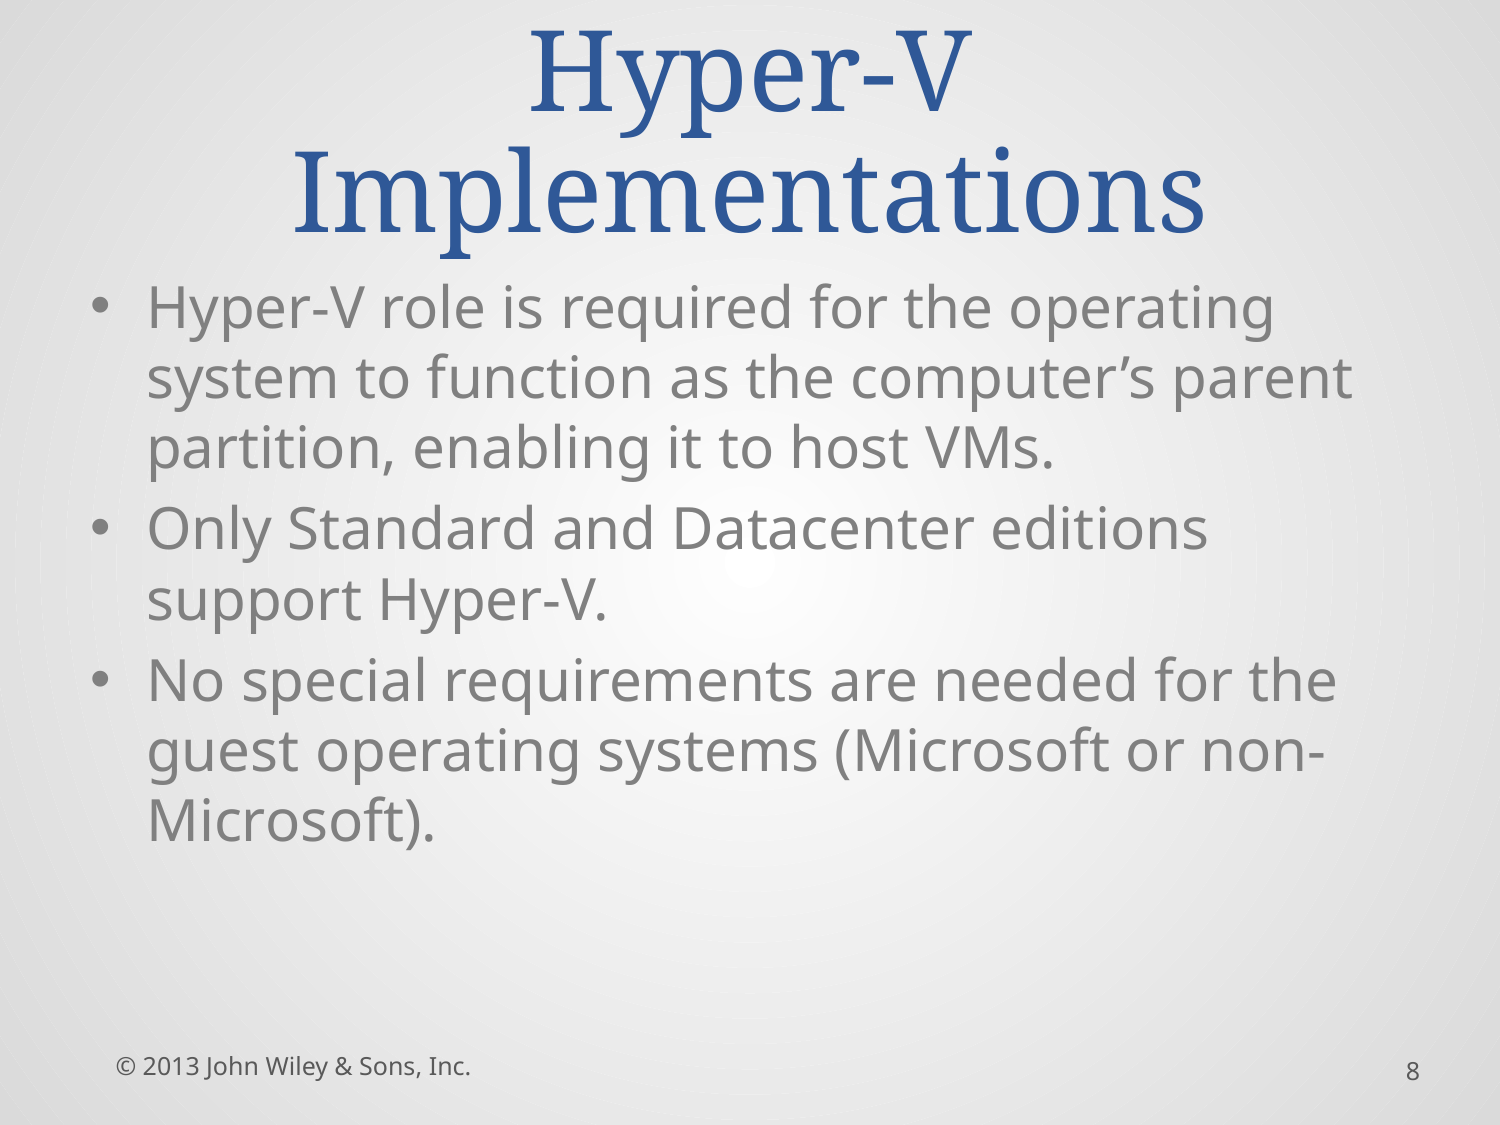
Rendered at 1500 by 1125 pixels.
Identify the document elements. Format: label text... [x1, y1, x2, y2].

list Hyper-V role is required for the operating system to function as the computer’s parent partition, enabling it to host VMs. Only Standard and Datacenter editions support Hyper-V. No special requirements are needed for the guest operating systems (Microsoft or non-Microsoft). [75, 262, 1425, 1005]
slide_number 8 [1401, 1042, 1494, 1103]
footer © 2013 John Wiley & Sons, Inc. [108, 1037, 576, 1098]
title Hyper-V Implementations [75, 0, 1425, 262]
